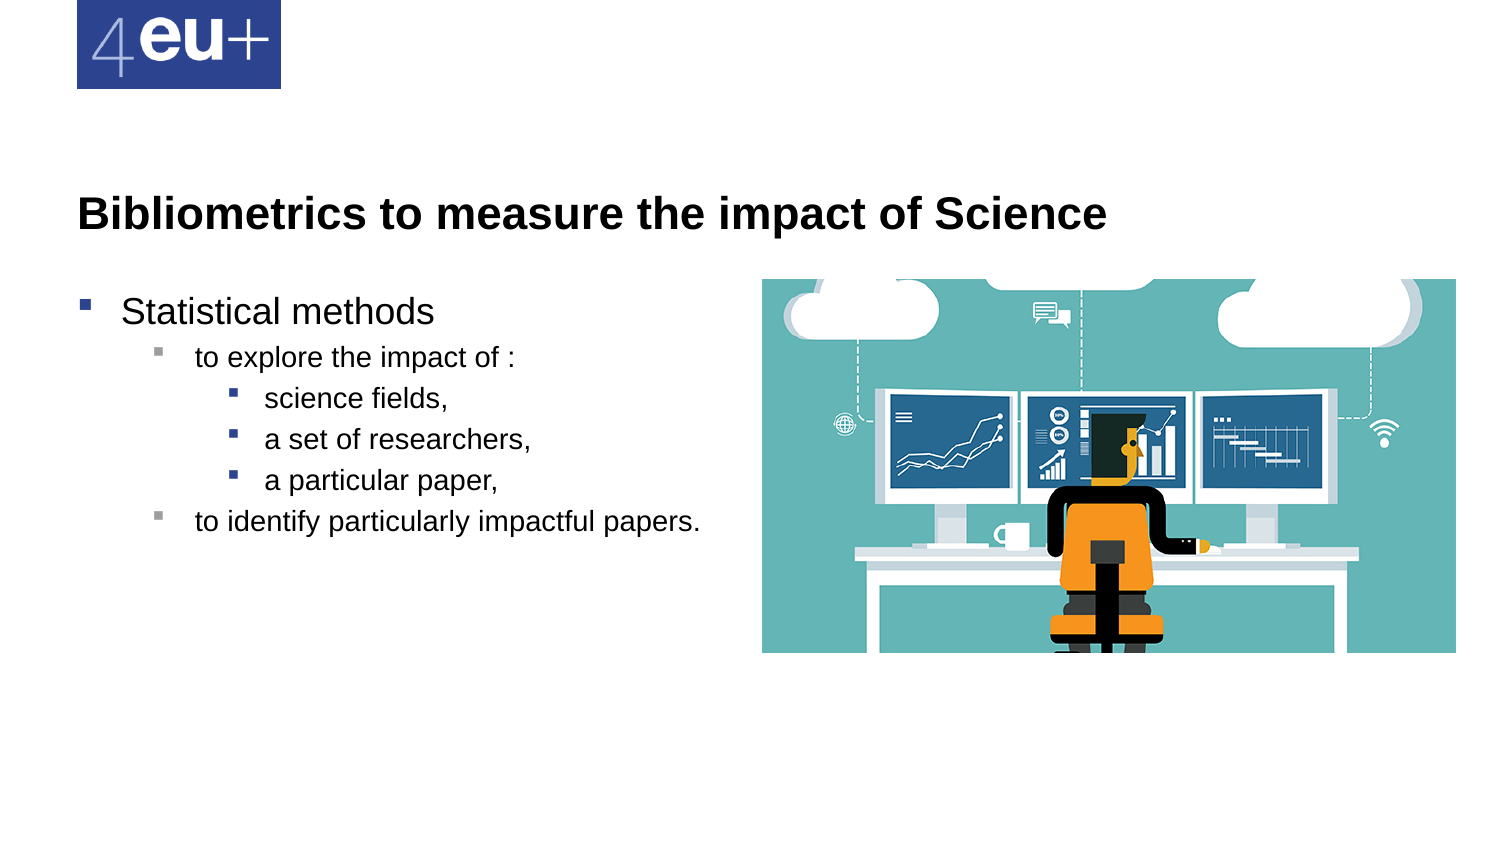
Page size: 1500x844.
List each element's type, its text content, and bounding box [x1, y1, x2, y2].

title Bibliometrics to measure the impact of Science [62, 176, 1439, 279]
picture [77, 0, 281, 89]
list Statistical methods to explore the impact of : science fields, a set of researchers, a particular paper, to identify particularly impactful papers. [61, 280, 738, 755]
picture [762, 279, 1456, 654]
